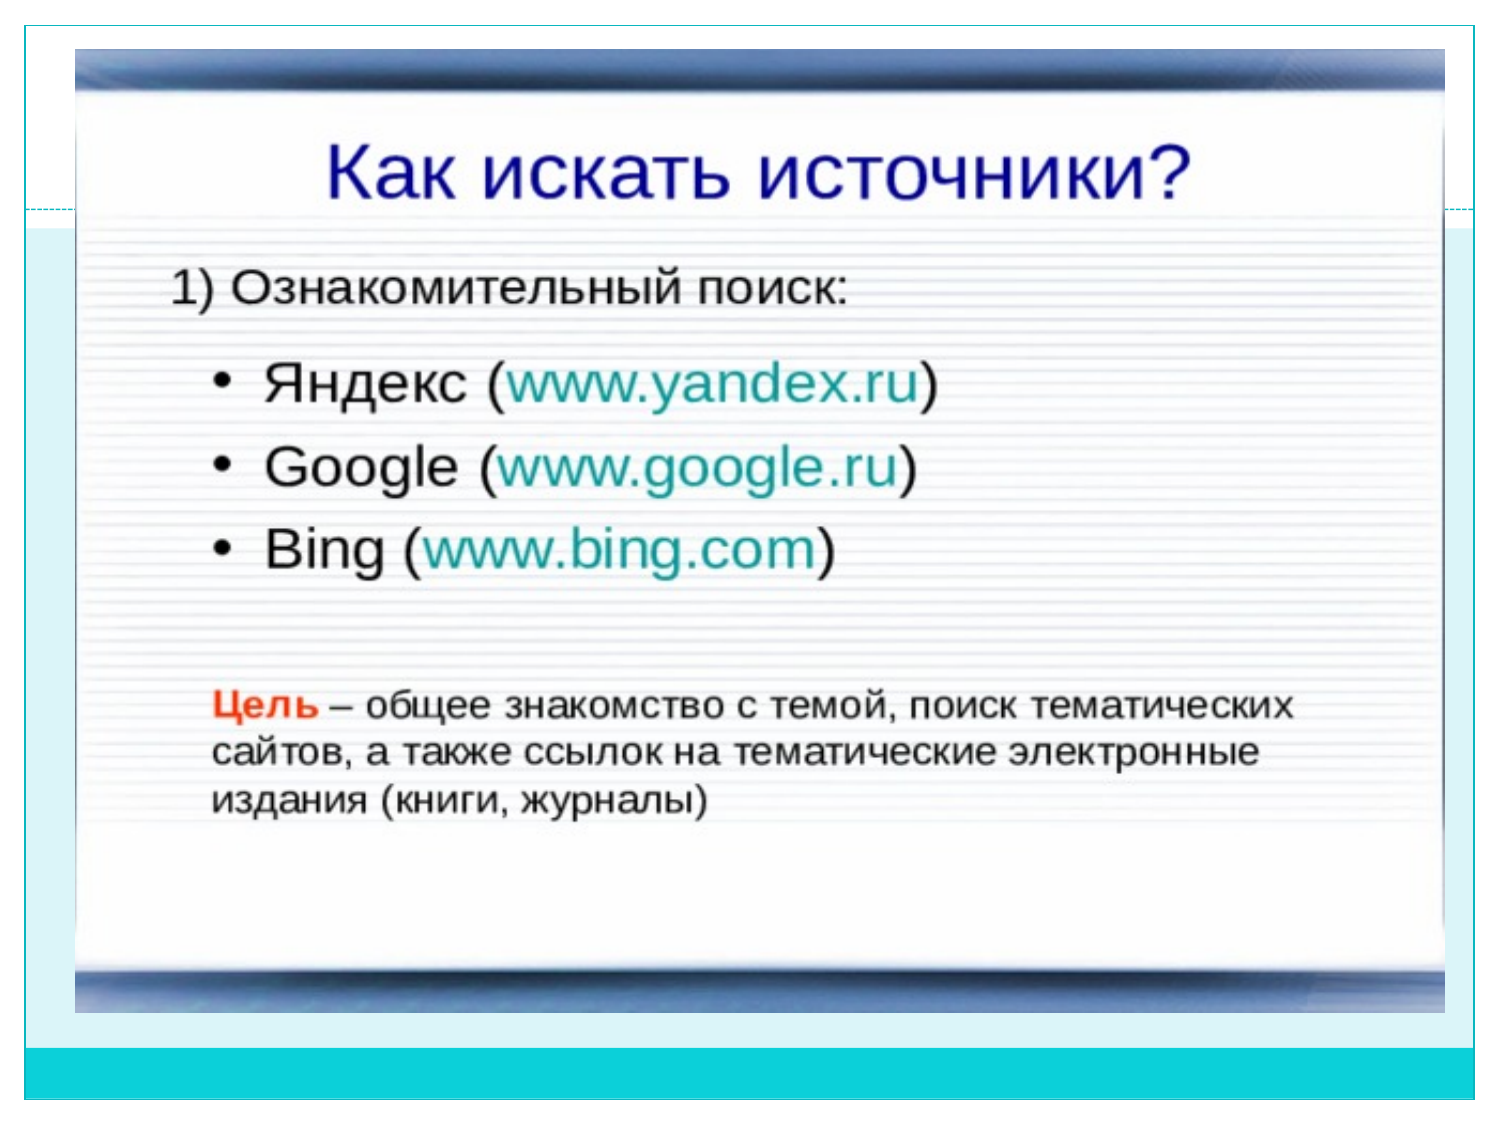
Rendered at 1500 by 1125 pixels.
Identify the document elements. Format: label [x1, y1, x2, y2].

list [74, 49, 1446, 1013]
